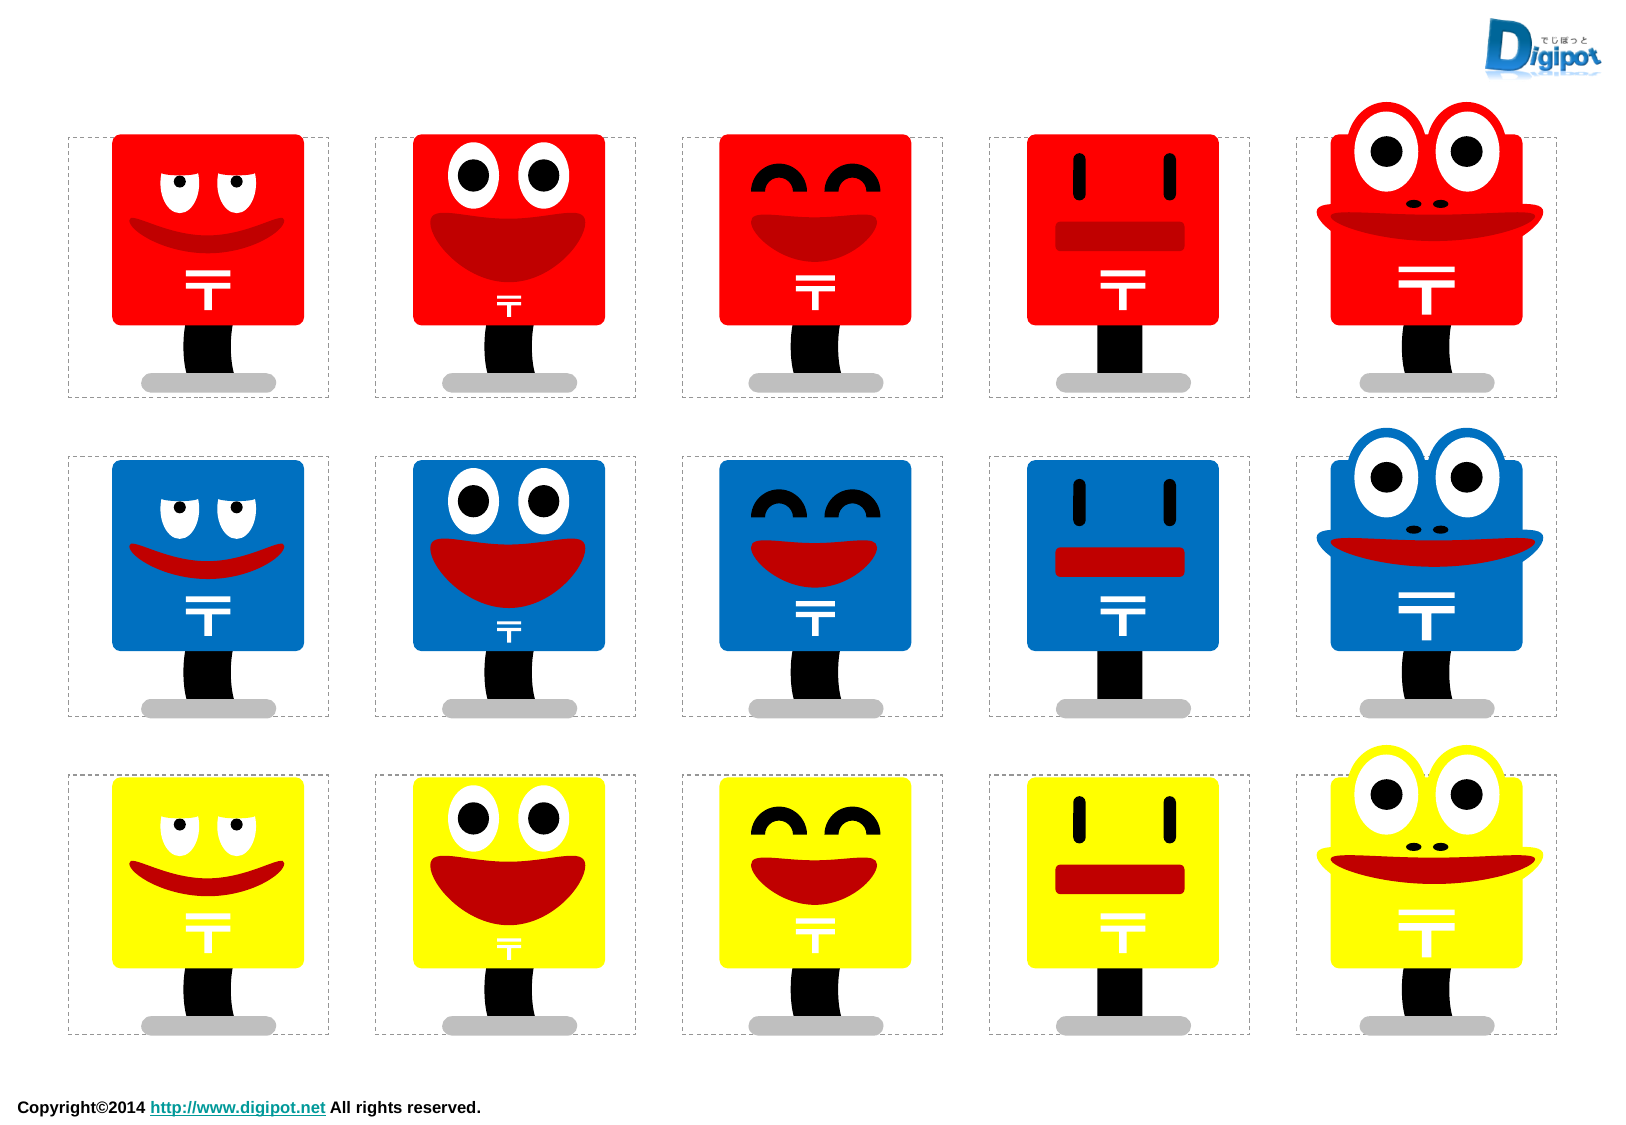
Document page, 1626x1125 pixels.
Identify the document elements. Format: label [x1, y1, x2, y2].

text_box [1316, 427, 1544, 719]
picture [1485, 18, 1602, 82]
text_box [412, 777, 606, 1036]
text_box [1026, 459, 1220, 719]
text_box [1026, 777, 1220, 1036]
text_box [1316, 101, 1544, 393]
text_box [719, 777, 912, 1036]
text_box [1316, 744, 1544, 1036]
text_box [719, 459, 912, 719]
text_box [111, 134, 305, 393]
text_box [719, 134, 912, 393]
text_box [412, 459, 606, 719]
text_box [111, 459, 305, 719]
text_box [111, 777, 305, 1036]
text_box [412, 134, 606, 393]
text_box [1026, 134, 1220, 393]
